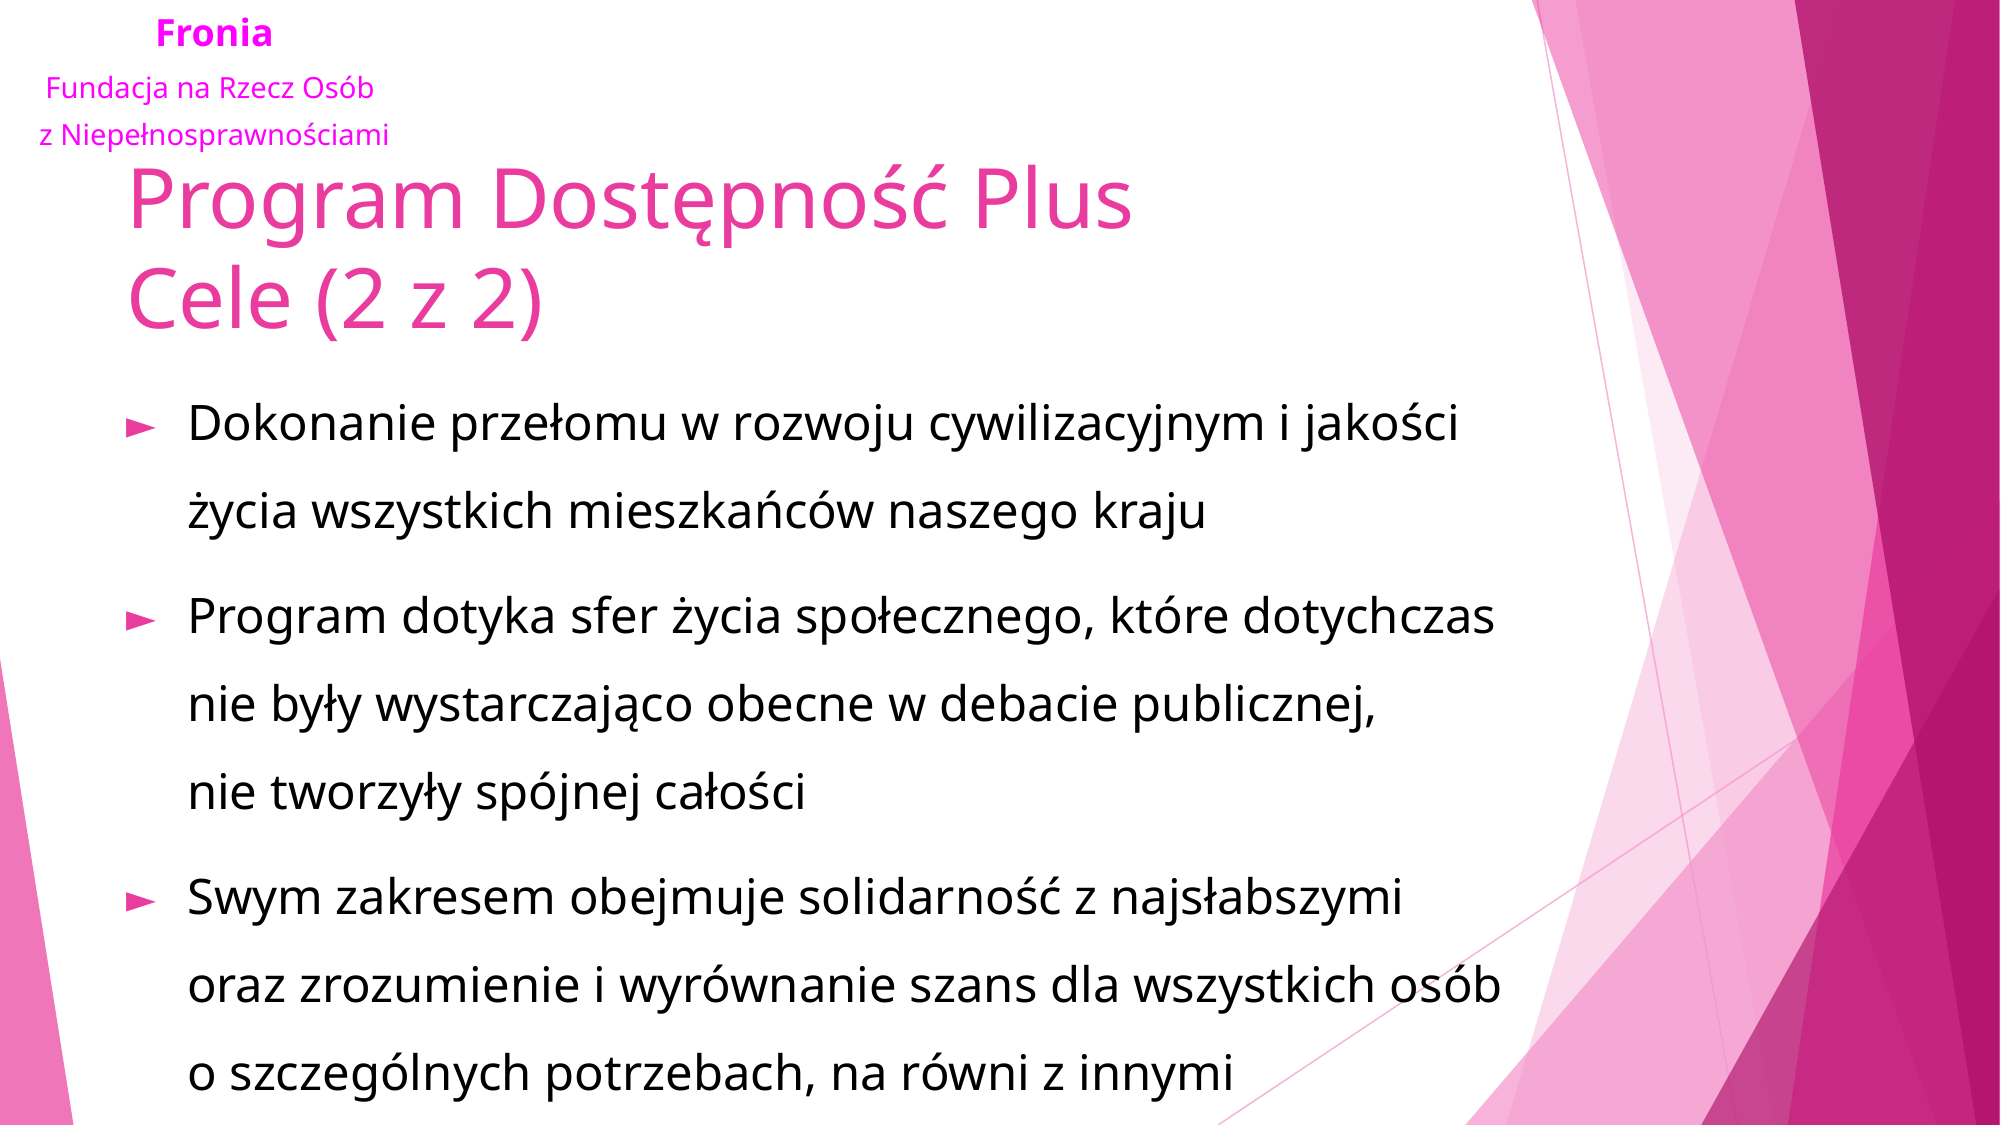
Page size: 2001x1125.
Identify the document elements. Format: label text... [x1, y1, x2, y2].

title Program Dostępność Plus Cele (2 z 2) [111, 136, 1564, 354]
list Dokonanie przełomu w rozwoju cywilizacyjnym i jakości życia wszystkich mieszkańców naszego kraju Program dotyka sfer życia społecznego, które dotychczas nie były wystarczająco obecne w debacie publicznej, nie tworzyły spójnej całości Swym zakresem obejmuje solidarność z najsłabszymi oraz zrozumienie i wyrównanie szans dla wszystkich osób o szczególnych potrzebach, na równi z innymi [111, 354, 1531, 1125]
